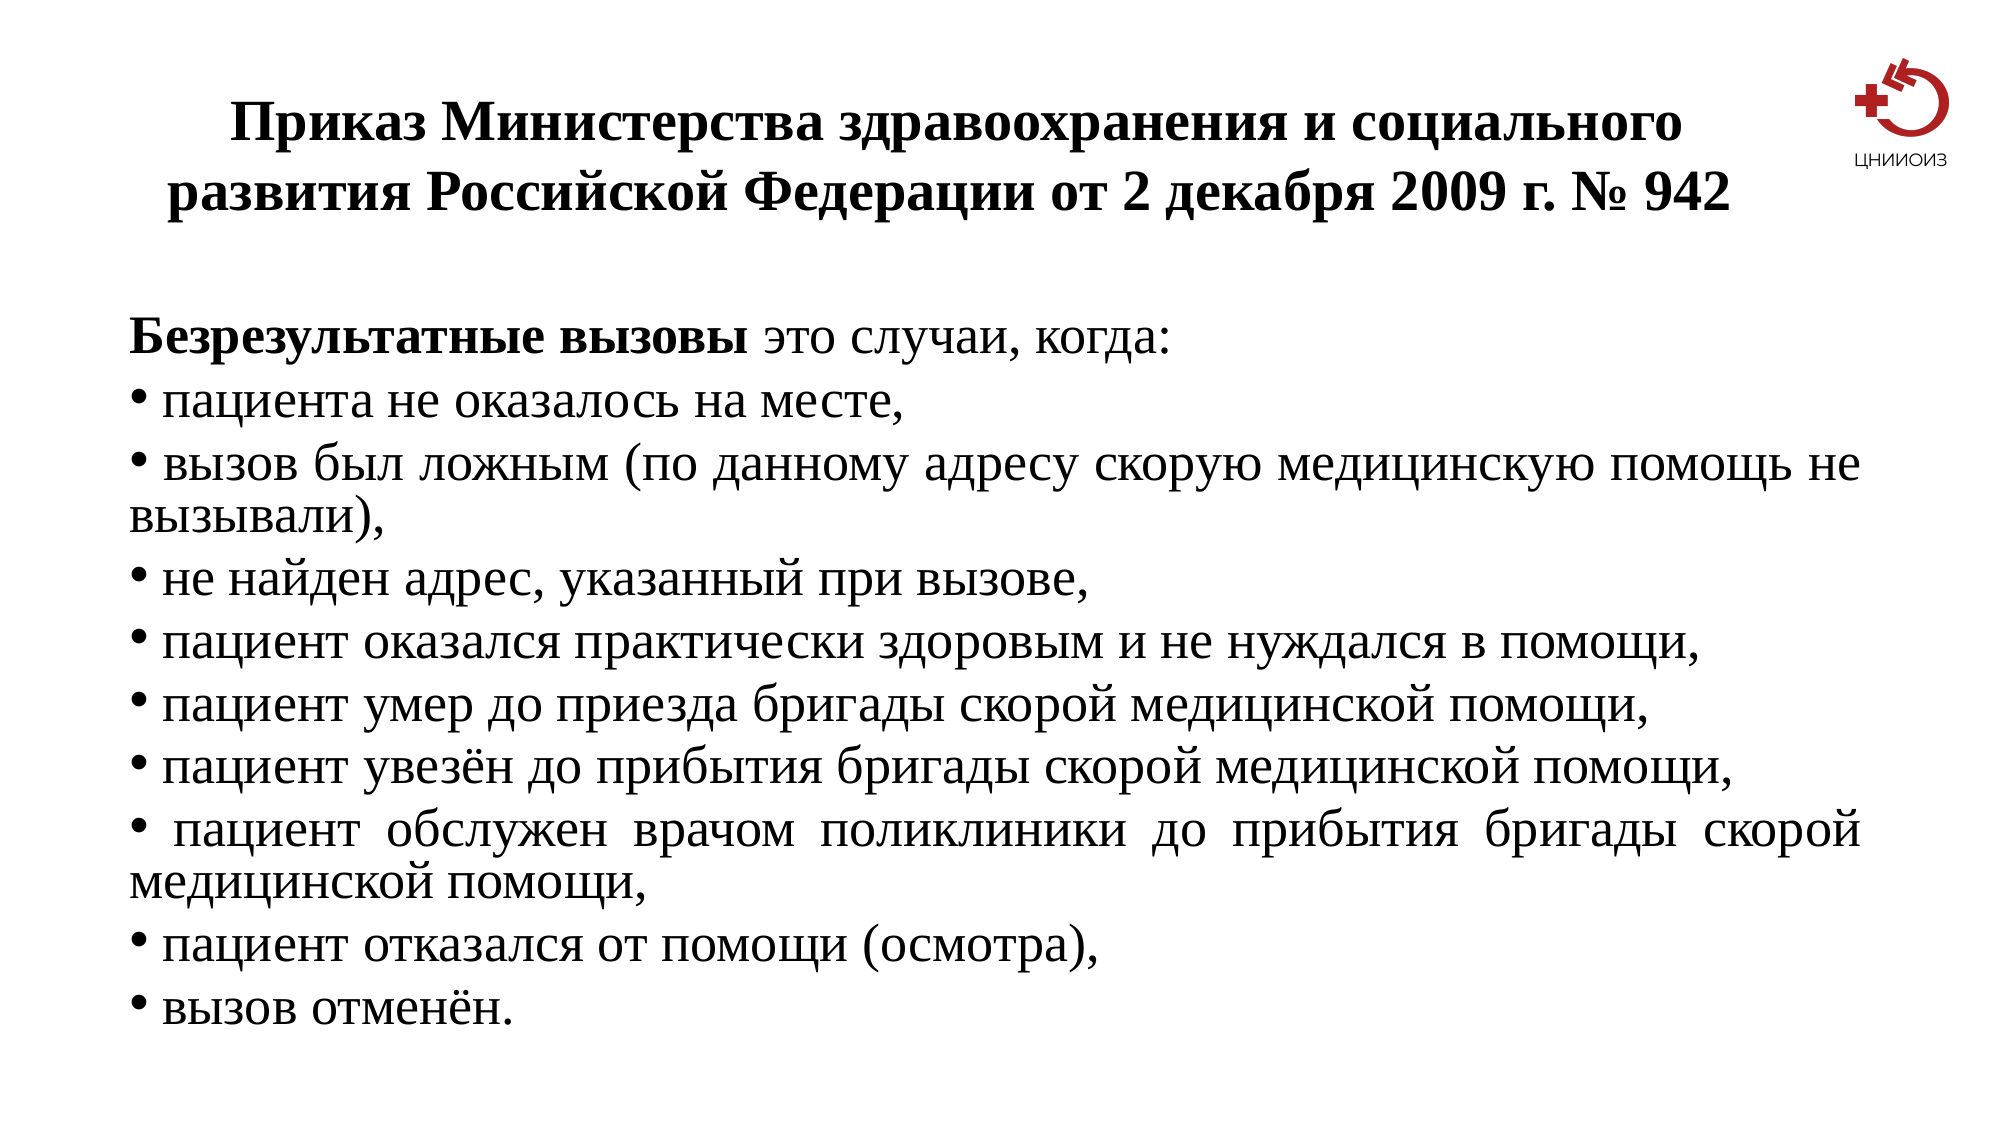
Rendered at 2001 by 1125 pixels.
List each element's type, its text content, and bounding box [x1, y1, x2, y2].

picture [1855, 58, 1950, 169]
list Безрезультатные вызовы это случаи, когда: пациента не оказалось на месте, вызов был ложным (по данному адресу скорую медицинскую помощь не вызывали), не найден адрес, указанный при вызове, пациент оказался практически здоровым и не нуждался в помощи, пациент умер до приезда бригады скорой медицинской помощи, пациент увезён до прибытия бригады скорой медицинской помощи, пациент обслужен врачом поликлиники до прибытия бригады скорой медицинской помощи, пациент отказался от помощи (осмотра), вызов отменён. [114, 299, 1878, 1067]
title Приказ Министерства здравоохранения и социального развития Российской Федерации от 2 декабря 2009 г. № 942 [139, 58, 1775, 247]
